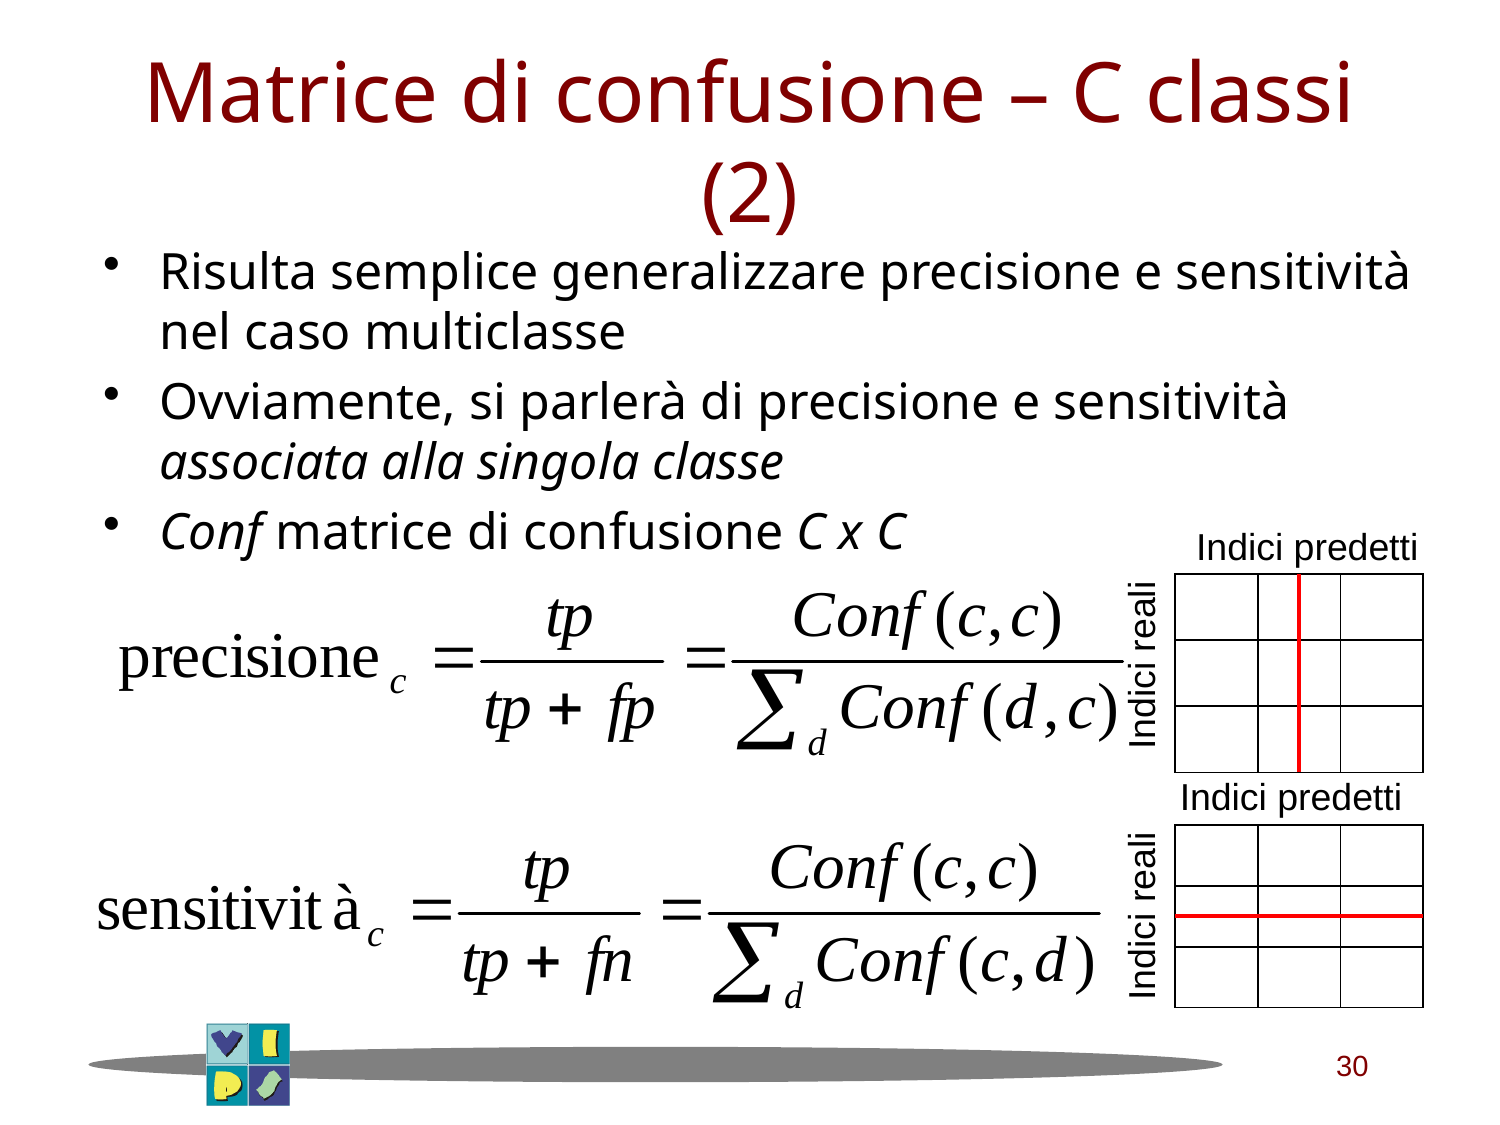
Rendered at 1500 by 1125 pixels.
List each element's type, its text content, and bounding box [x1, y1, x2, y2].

table_header [1176, 826, 1257, 885]
table_cell [1176, 707, 1257, 765]
table_cell [1259, 887, 1340, 914]
text_box Indici predetti [1164, 765, 1418, 826]
table_header [1259, 576, 1297, 639]
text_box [88, 826, 1114, 1023]
table_cell [1176, 887, 1257, 914]
table_cell [1259, 641, 1294, 705]
text_box Indici reali [1110, 566, 1171, 765]
table_cell [1259, 948, 1340, 1007]
table_cell [1341, 887, 1422, 914]
table_header [1341, 576, 1422, 639]
table_cell [1176, 923, 1257, 946]
table_cell [1341, 707, 1422, 772]
table_header [1341, 826, 1422, 885]
text_box Indici reali [1110, 817, 1171, 1016]
table_cell [1301, 707, 1340, 765]
title Matrice di confusione – C classi (2) [75, 45, 1425, 233]
list Risulta semplice generalizzare precisione e sensitività nel caso multiclasse Ovviamente, si parlerà di precisione e sensitività associata alla singola classe Conf matrice di confusione C x C [88, 231, 1439, 975]
slide_number 30 [1033, 1039, 1384, 1118]
table_header [1176, 575, 1257, 639]
table_cell [1304, 641, 1340, 705]
table_header [1301, 576, 1340, 639]
table_cell [1341, 641, 1422, 705]
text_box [108, 573, 1135, 771]
table_cell [1259, 707, 1297, 765]
table_cell [1176, 641, 1257, 705]
table_header [1259, 826, 1340, 885]
table_cell [1341, 923, 1422, 946]
picture [206, 1023, 290, 1106]
table_cell [1259, 924, 1340, 946]
table_cell [1176, 948, 1257, 1007]
text_box Indici predetti [1181, 515, 1434, 576]
table_cell [1341, 948, 1422, 1007]
